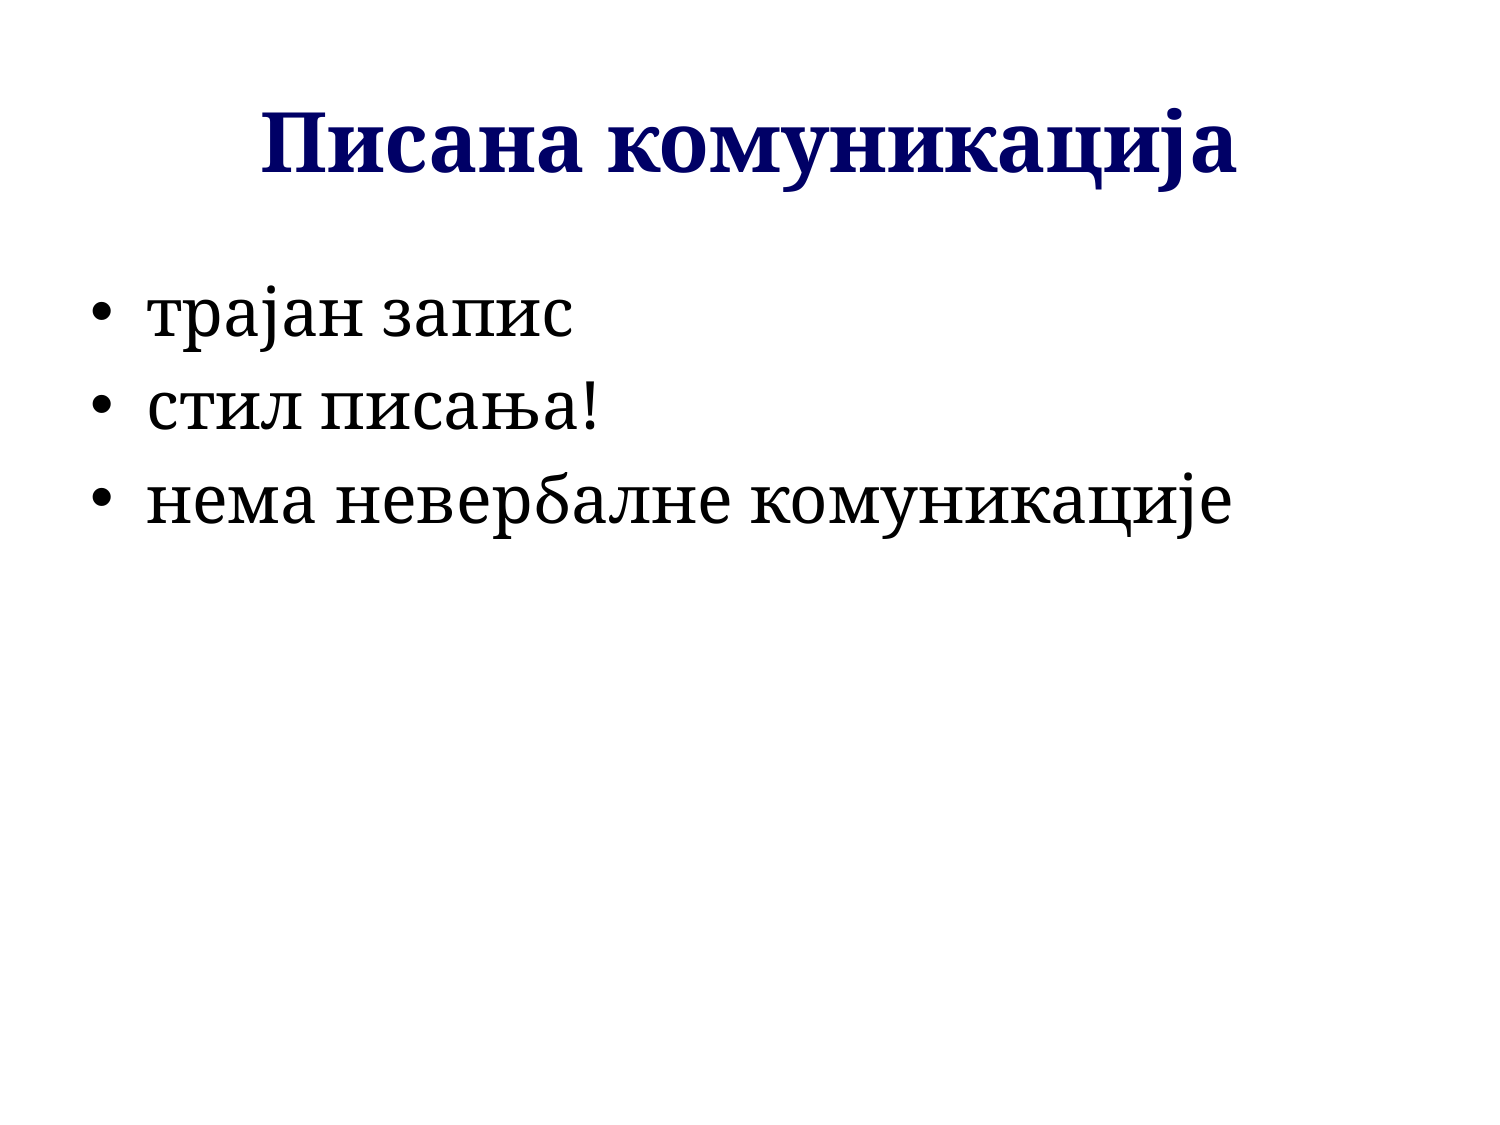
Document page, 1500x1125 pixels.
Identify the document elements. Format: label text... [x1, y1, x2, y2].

list трајан запис стил писања! нема невербалне комуникације [75, 262, 1425, 1005]
title Писана комуникација [75, 45, 1425, 233]
